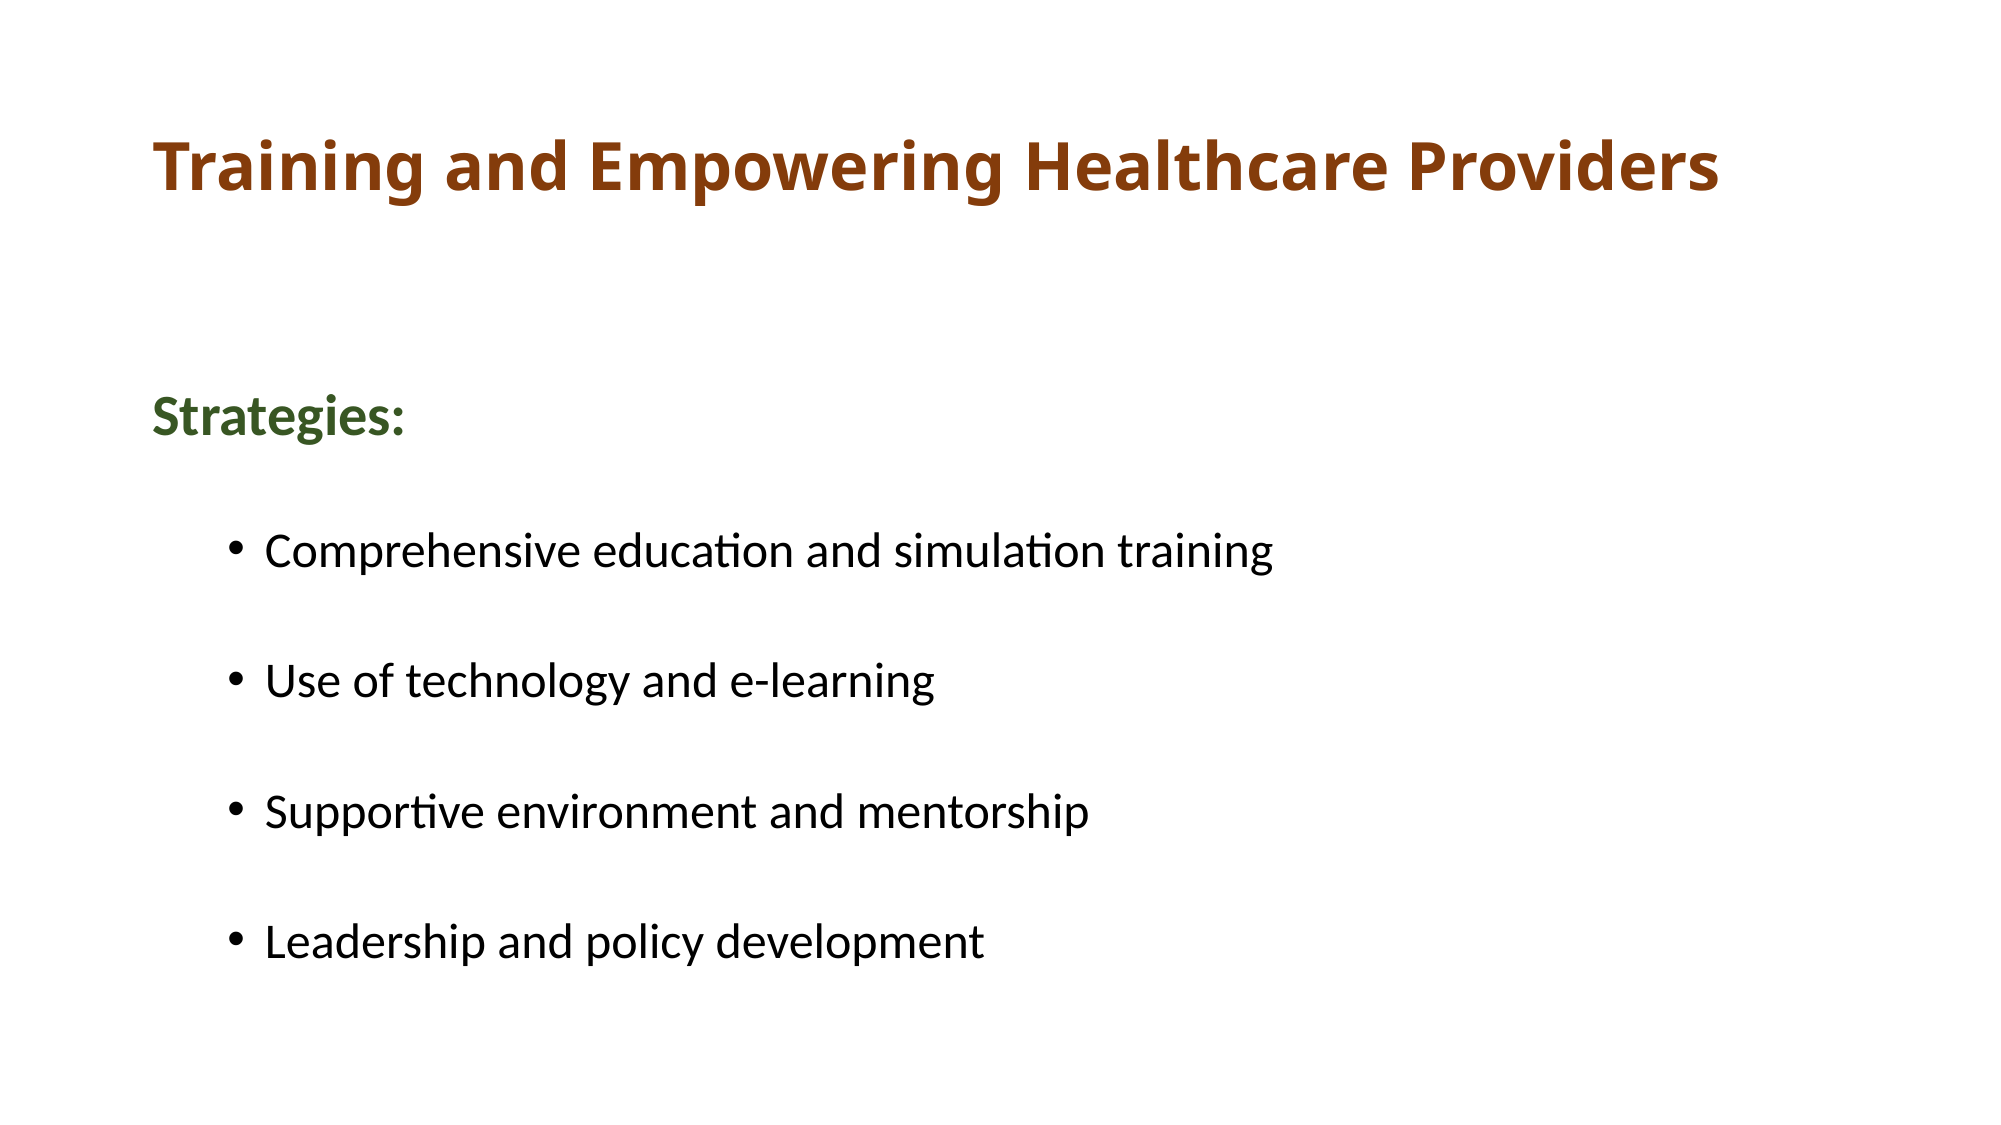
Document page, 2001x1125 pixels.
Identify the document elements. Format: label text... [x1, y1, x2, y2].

title Training and Empowering Healthcare Providers [137, 59, 1863, 278]
list Strategies: Comprehensive education and simulation training Use of technology and e-learning Supportive environment and mentorship Leadership and policy development [137, 299, 1863, 1014]
